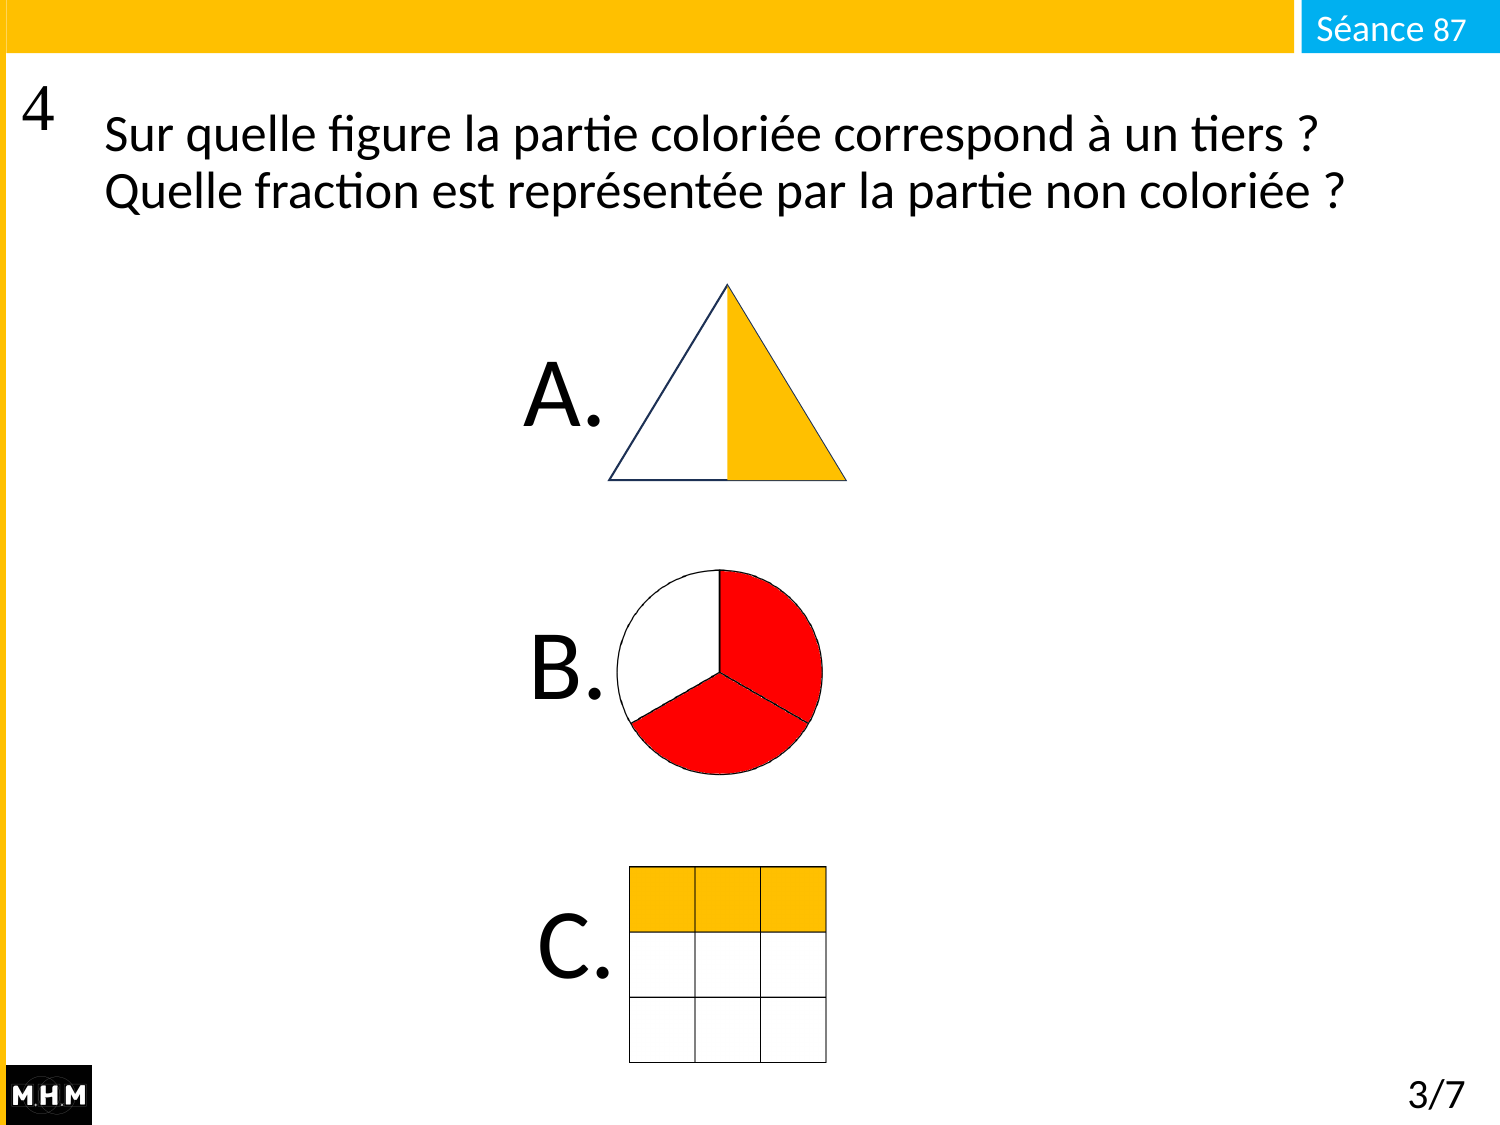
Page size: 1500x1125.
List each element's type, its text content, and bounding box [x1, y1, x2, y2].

list 3/7 [1373, 1064, 1500, 1125]
text_box [607, 285, 726, 482]
title Sur quelle figure la partie coloriée correspond à un tiers ? Quelle fraction est représentée par la partie non coloriée ? [89, 74, 1384, 253]
picture [6, 1065, 92, 1125]
text_box [726, 281, 848, 482]
text_box A. [508, 319, 659, 455]
text_box C. [522, 870, 627, 1006]
picture [607, 569, 824, 776]
picture [627, 864, 828, 1065]
text_box B. [513, 592, 607, 727]
